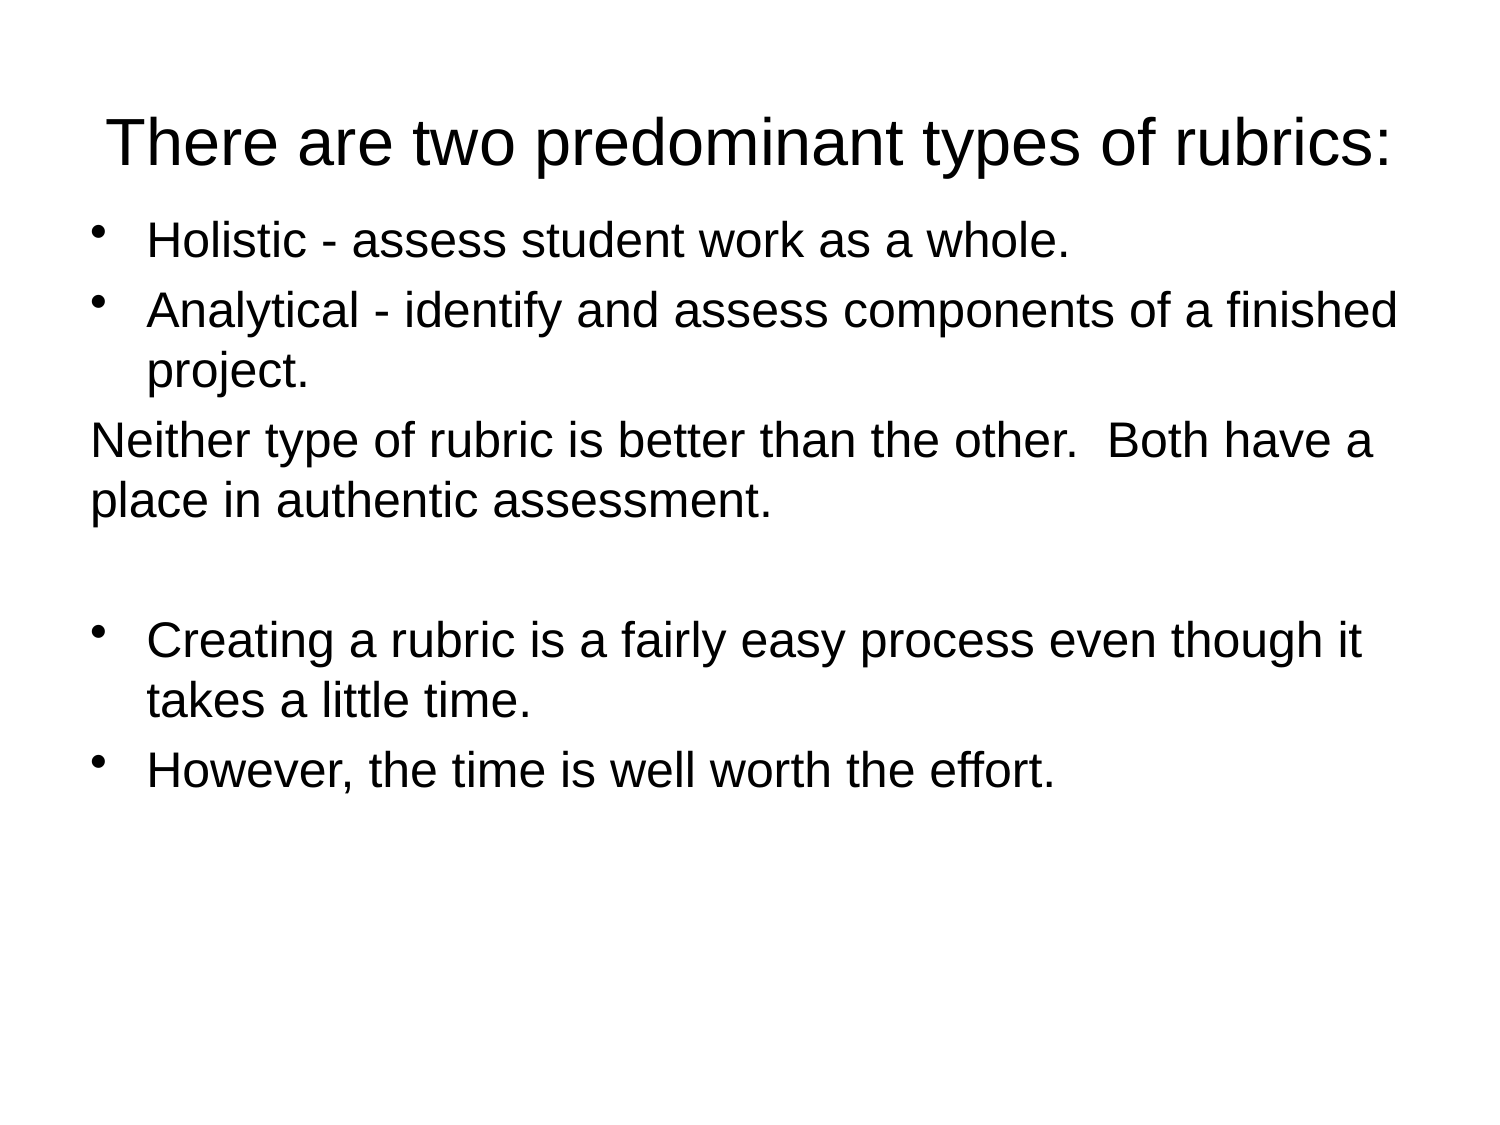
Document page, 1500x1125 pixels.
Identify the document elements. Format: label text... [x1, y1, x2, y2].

list Holistic - assess student work as a whole. Analytical - identify and assess components of a finished project. Neither type of rubric is better than the other. Both have a place in authentic assessment. Creating a rubric is a fairly easy process even though it takes a little time. However, the time is well worth the effort. [75, 200, 1425, 943]
title There are two predominant types of rubrics: [75, 45, 1425, 200]
